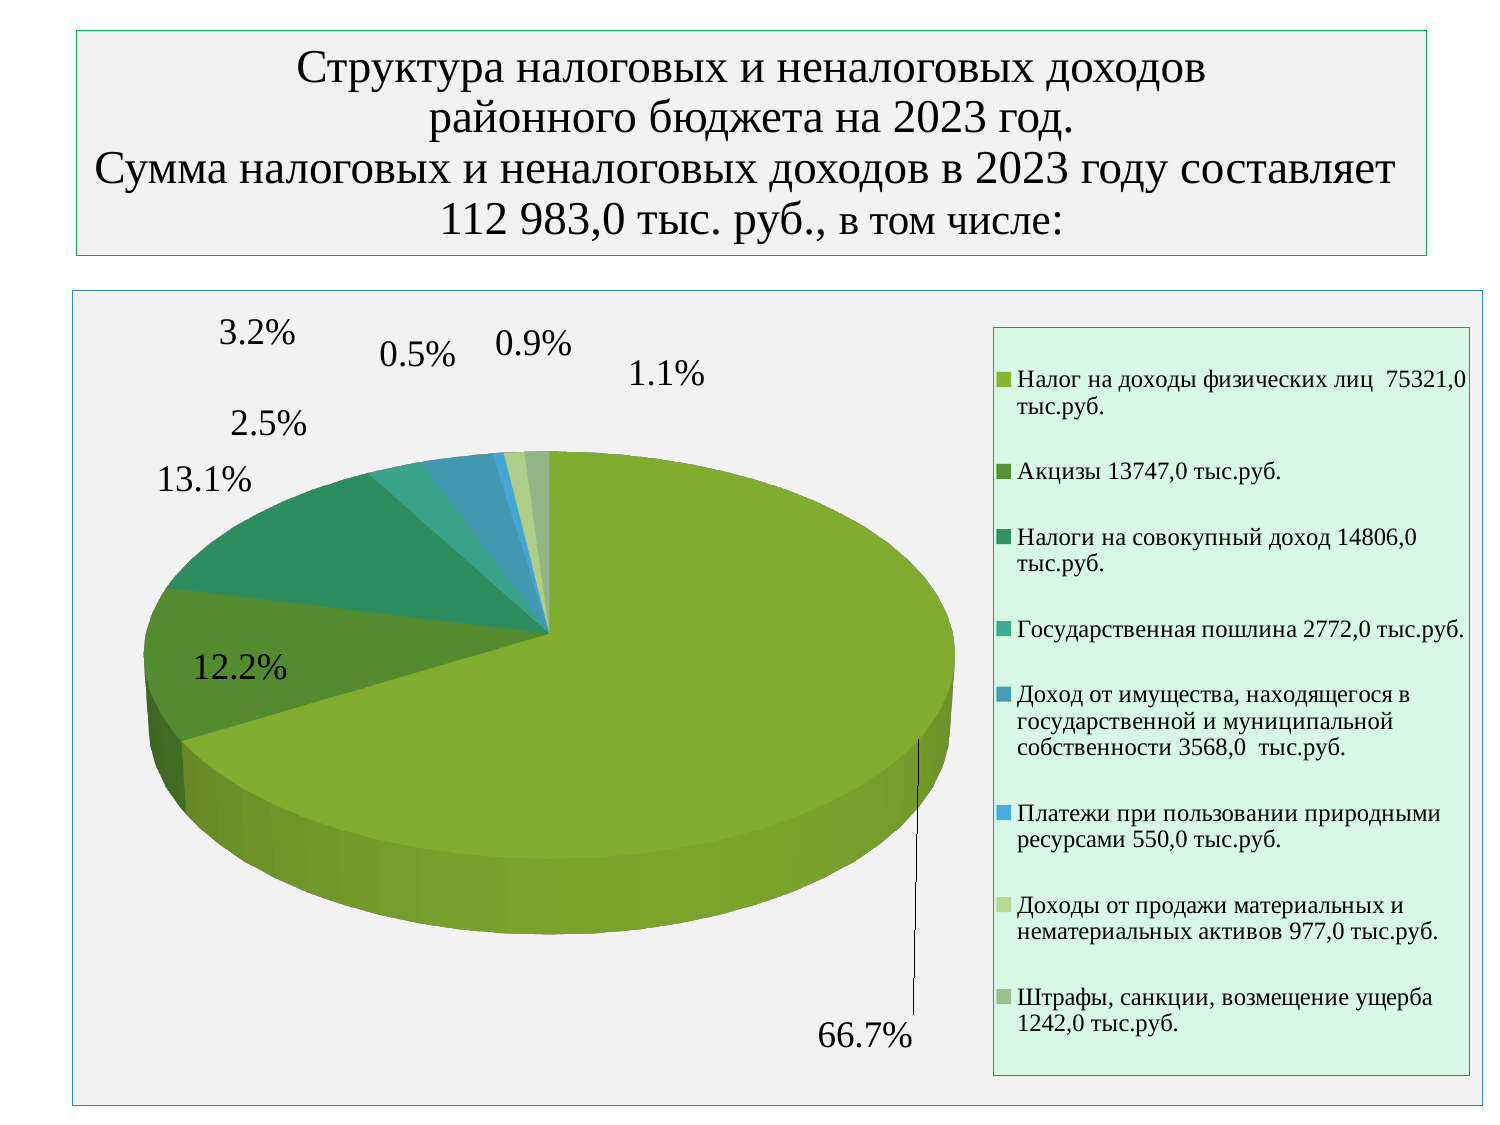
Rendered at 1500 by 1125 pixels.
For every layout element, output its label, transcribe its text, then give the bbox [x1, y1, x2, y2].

chart [52, 290, 1483, 1107]
title Структура налоговых и неналоговых доходов районного бюджета на 2023 год. Сумма налоговых и неналоговых доходов в 2023 году составляет 112 983,0 тыс. руб., в том числе: [76, 30, 1427, 256]
